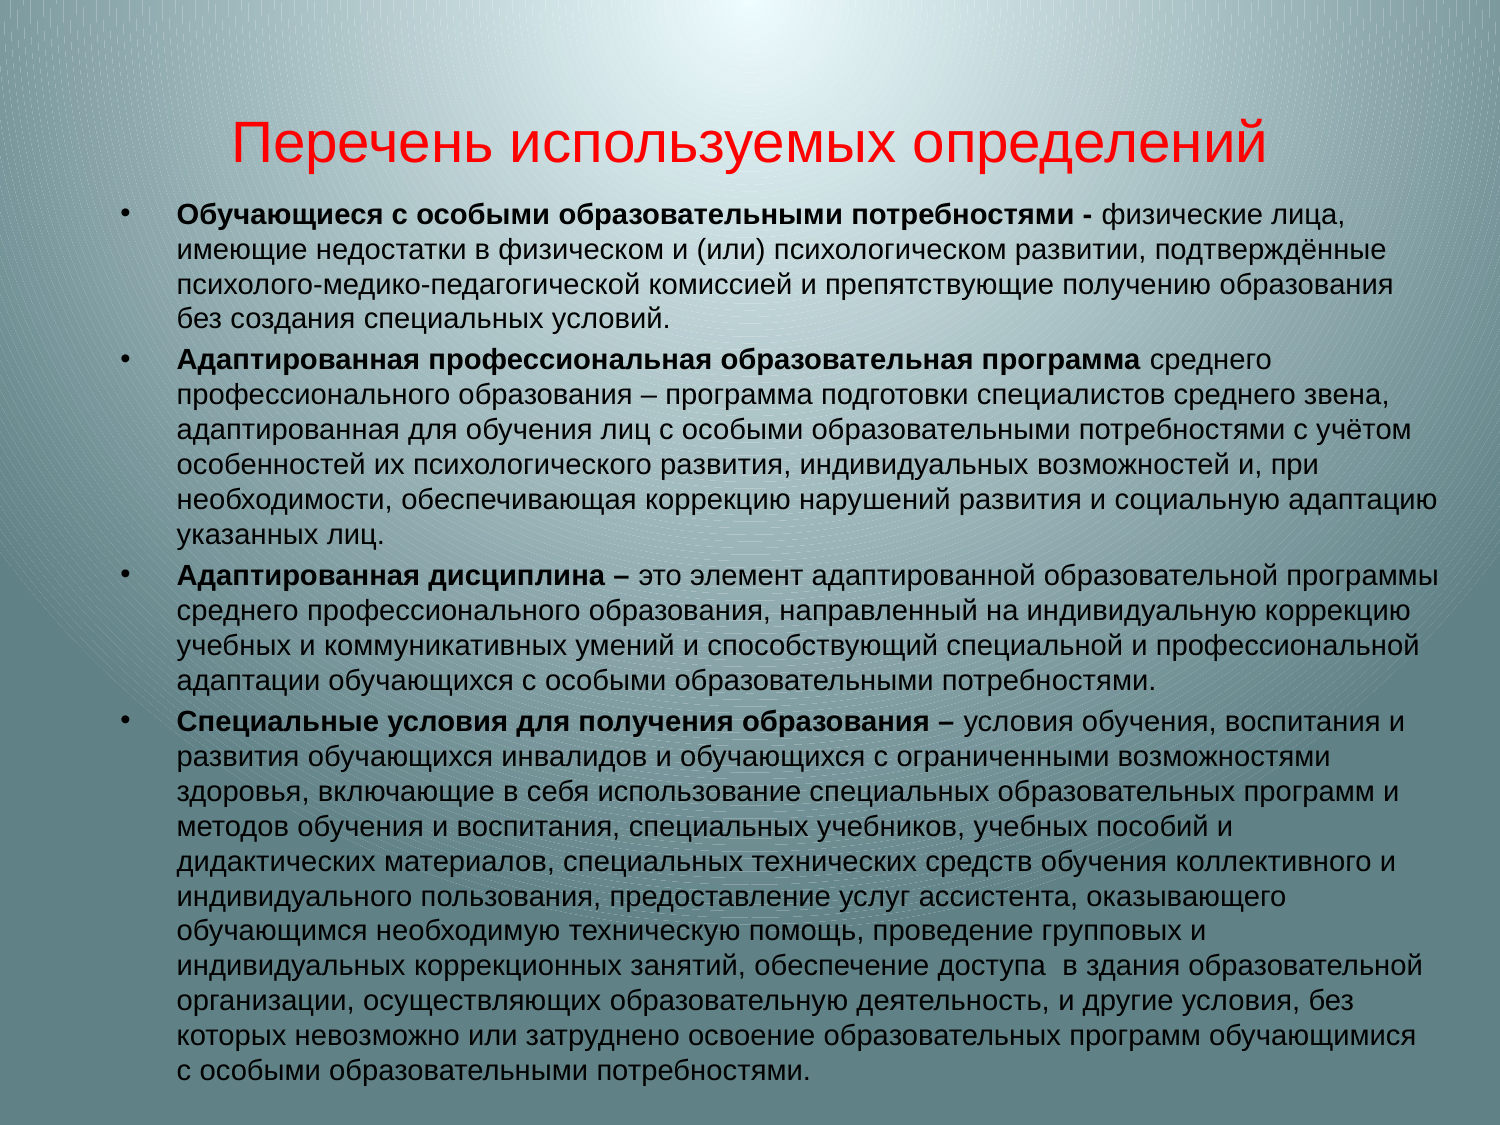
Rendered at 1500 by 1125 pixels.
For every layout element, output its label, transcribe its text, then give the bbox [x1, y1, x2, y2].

title Перечень используемых определений [75, 45, 1425, 233]
list Обучающиеся с особыми образовательными потребностями - физические лица, имеющие недостатки в физическом и (или) психологическом развитии, подтверждённые психолого-медико-педагогической комиссией и препятствующие получению образования без создания специальных условий. Адаптированная профессиональная образовательная программа среднего профессионального образования – программа подготовки специалистов среднего звена, адаптированная для обучения лиц с особыми образовательными потребностями с учётом особенностей их психологического развития, индивидуальных возможностей и, при необходимости, обеспечивающая коррекцию нарушений развития и социальную адаптацию указанных лиц. Адаптированная дисциплина – это элемент адаптированной образовательной программы среднего профессионального образования, направленный на индивидуальную коррекцию учебных и коммуникативных умений и способствующий специальной и профессиональной адаптации обучающихся с особыми образовательными потребностями. Специальные условия для получения образования – условия обучения, воспитания и развития обучающихся инвалидов и обучающихся с ограниченными возможностями здоровья, включающие в себя использование специальных образовательных программ и методов обучения и воспитания, специальных учебников, учебных пособий и дидактических материалов, специальных технических средств обучения коллективного и индивидуального пользования, предоставление услуг ассистента, оказывающего обучающимся необходимую техническую помощь, проведение групповых и индивидуальных коррекционных занятий, обеспечение доступа в здания образовательной организации, осуществляющих образовательную деятельность, и другие условия, без которых невозможно или затруднено освоение образовательных программ обучающимися с особыми образовательными потребностями. [105, 187, 1456, 930]
